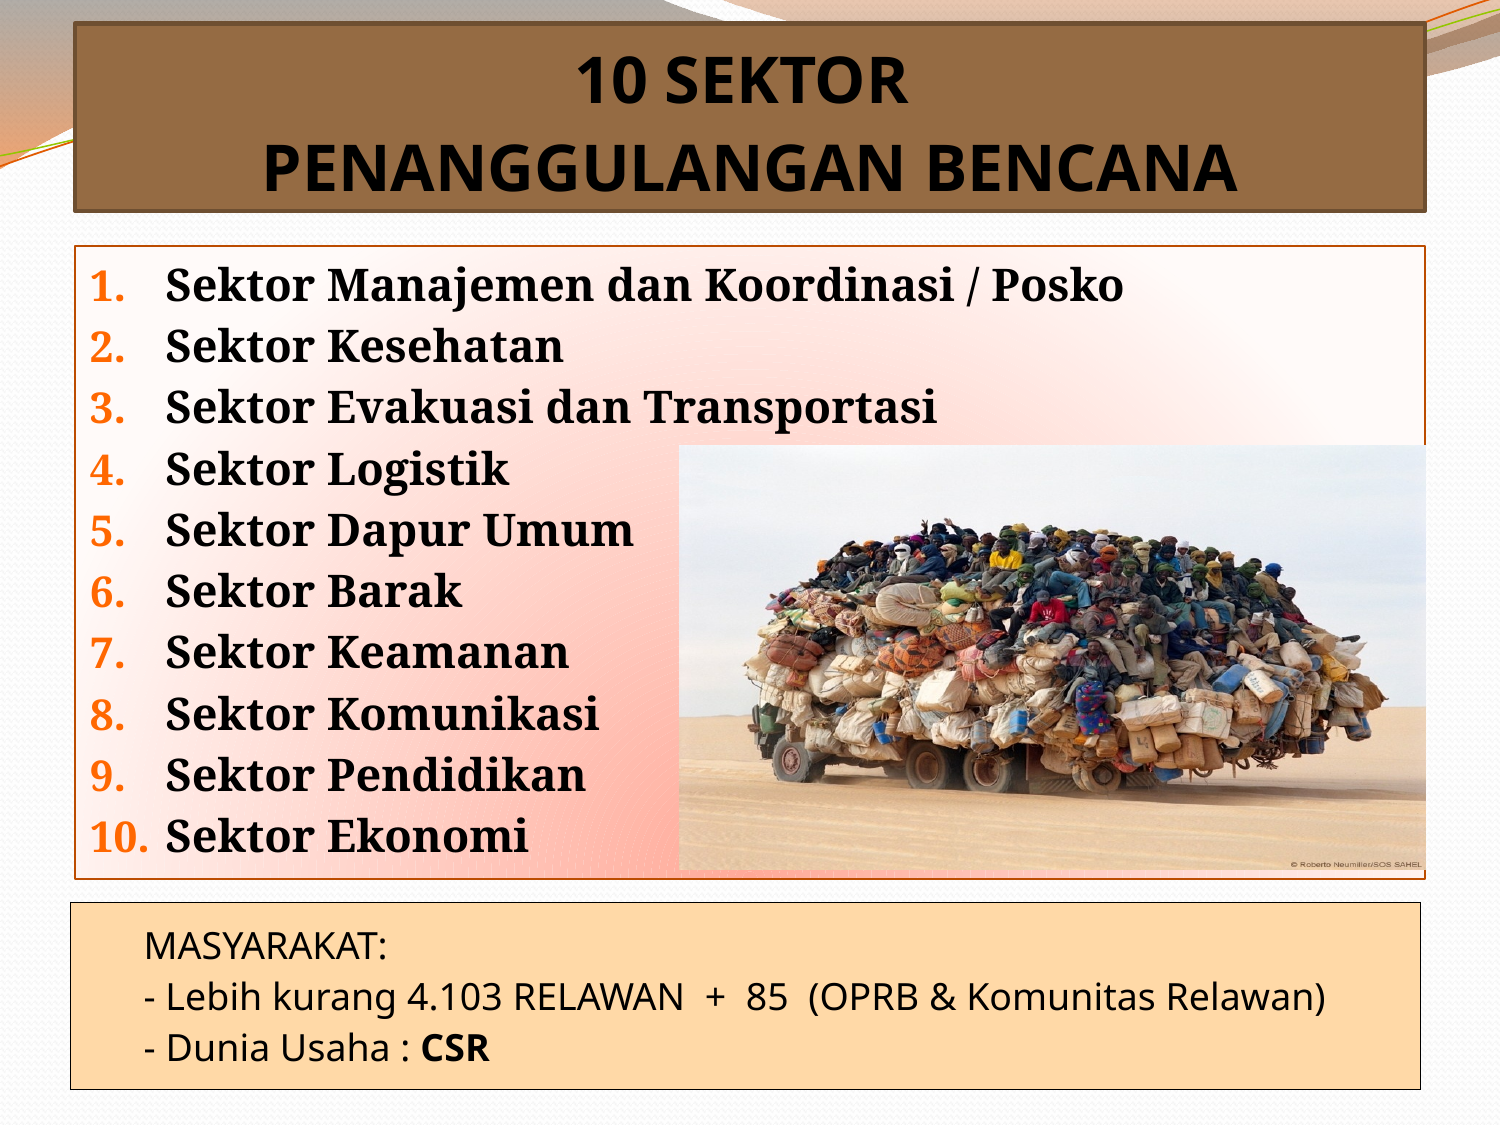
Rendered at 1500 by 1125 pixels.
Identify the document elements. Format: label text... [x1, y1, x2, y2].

list Sektor Manajemen dan Koordinasi / Posko Sektor Kesehatan Sektor Evakuasi dan Transportasi Sektor Logistik Sektor Dapur Umum Sektor Barak Sektor Keamanan Sektor Komunikasi Sektor Pendidikan Sektor Ekonomi [74, 245, 1426, 880]
title 10 SEKTOR PENANGGULANGAN BENCANA [73, 21, 1427, 213]
text_box MASYARAKAT: - Lebih kurang 4.103 RELAWAN + 85 (OPRB & Komunitas Relawan) - Dunia Usaha : CSR [70, 902, 1421, 1090]
picture [678, 445, 1426, 870]
